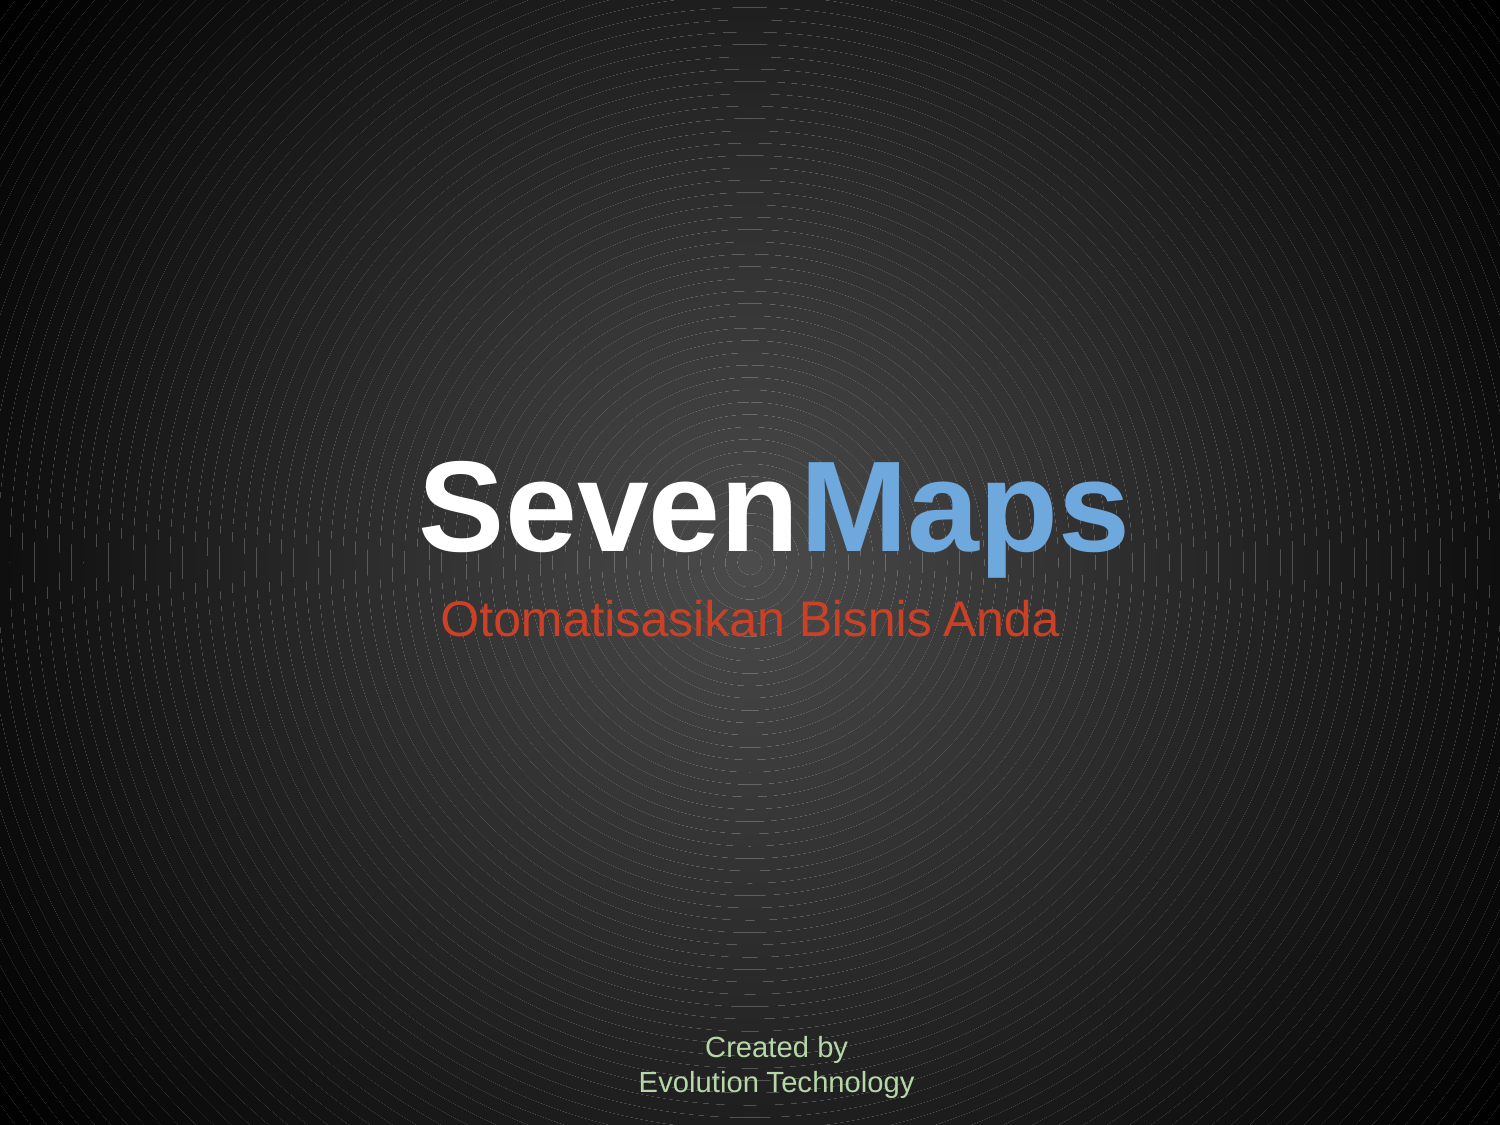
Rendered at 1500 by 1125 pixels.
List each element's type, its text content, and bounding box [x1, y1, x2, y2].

text_box Created by Evolution Technology [600, 1013, 953, 1065]
text_box Otomatisasikan Bisnis Anda [255, 571, 1245, 687]
title SevenMaps [112, 360, 1388, 592]
